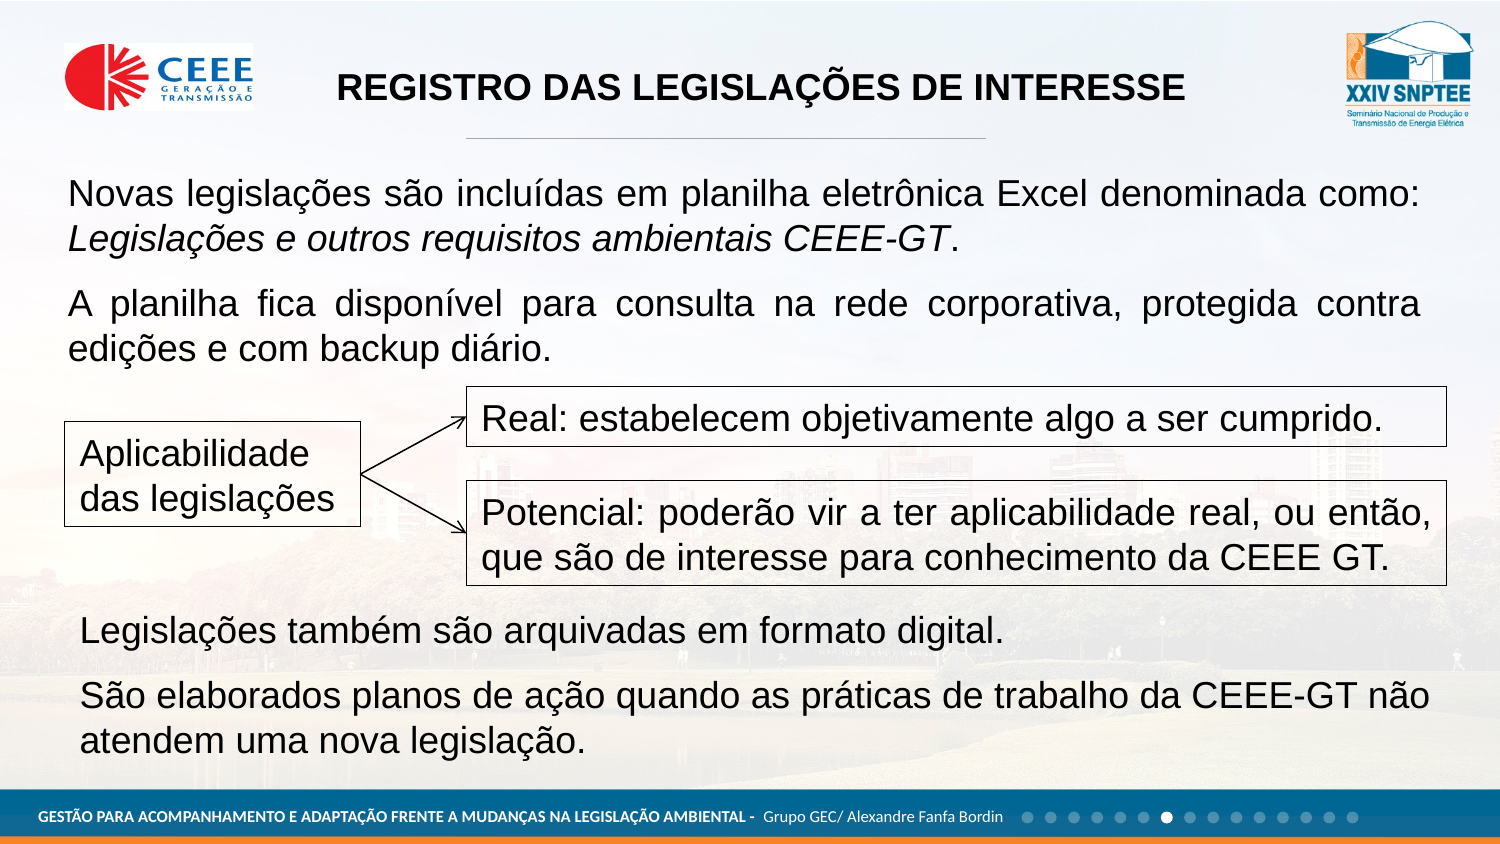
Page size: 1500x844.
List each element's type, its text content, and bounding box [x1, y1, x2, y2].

picture [0, 1, 1500, 789]
text_box Aplicabilidade das legislações [64, 421, 354, 527]
text_box Potencial: poderão vir a ter aplicabilidade real, ou então, que são de interesse para conhecimento da CEEE GT. [466, 480, 1447, 586]
text_box Legislações também são arquivadas em formato digital. São elaborados planos de ação quando as práticas de trabalho da CEEE-GT não atendem uma nova legislação. [64, 598, 1447, 769]
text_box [359, 416, 467, 474]
text_box [1158, 809, 1175, 826]
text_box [359, 474, 467, 535]
text_box Novas legislações são incluídas em planilha eletrônica Excel denominada como: Legislações e outros requisitos ambientais CEEE-GT. A planilha fica disponível para consulta na rede corporativa, protegida contra edições e com backup diário. [53, 161, 1436, 377]
text_box REGISTRO DAS LEGISLAÇÕES DE INTERESSE [312, 55, 1211, 161]
picture [0, 812, 1500, 844]
text_box Real: estabelecem objetivamente algo a ser cumprido. [466, 386, 1447, 447]
